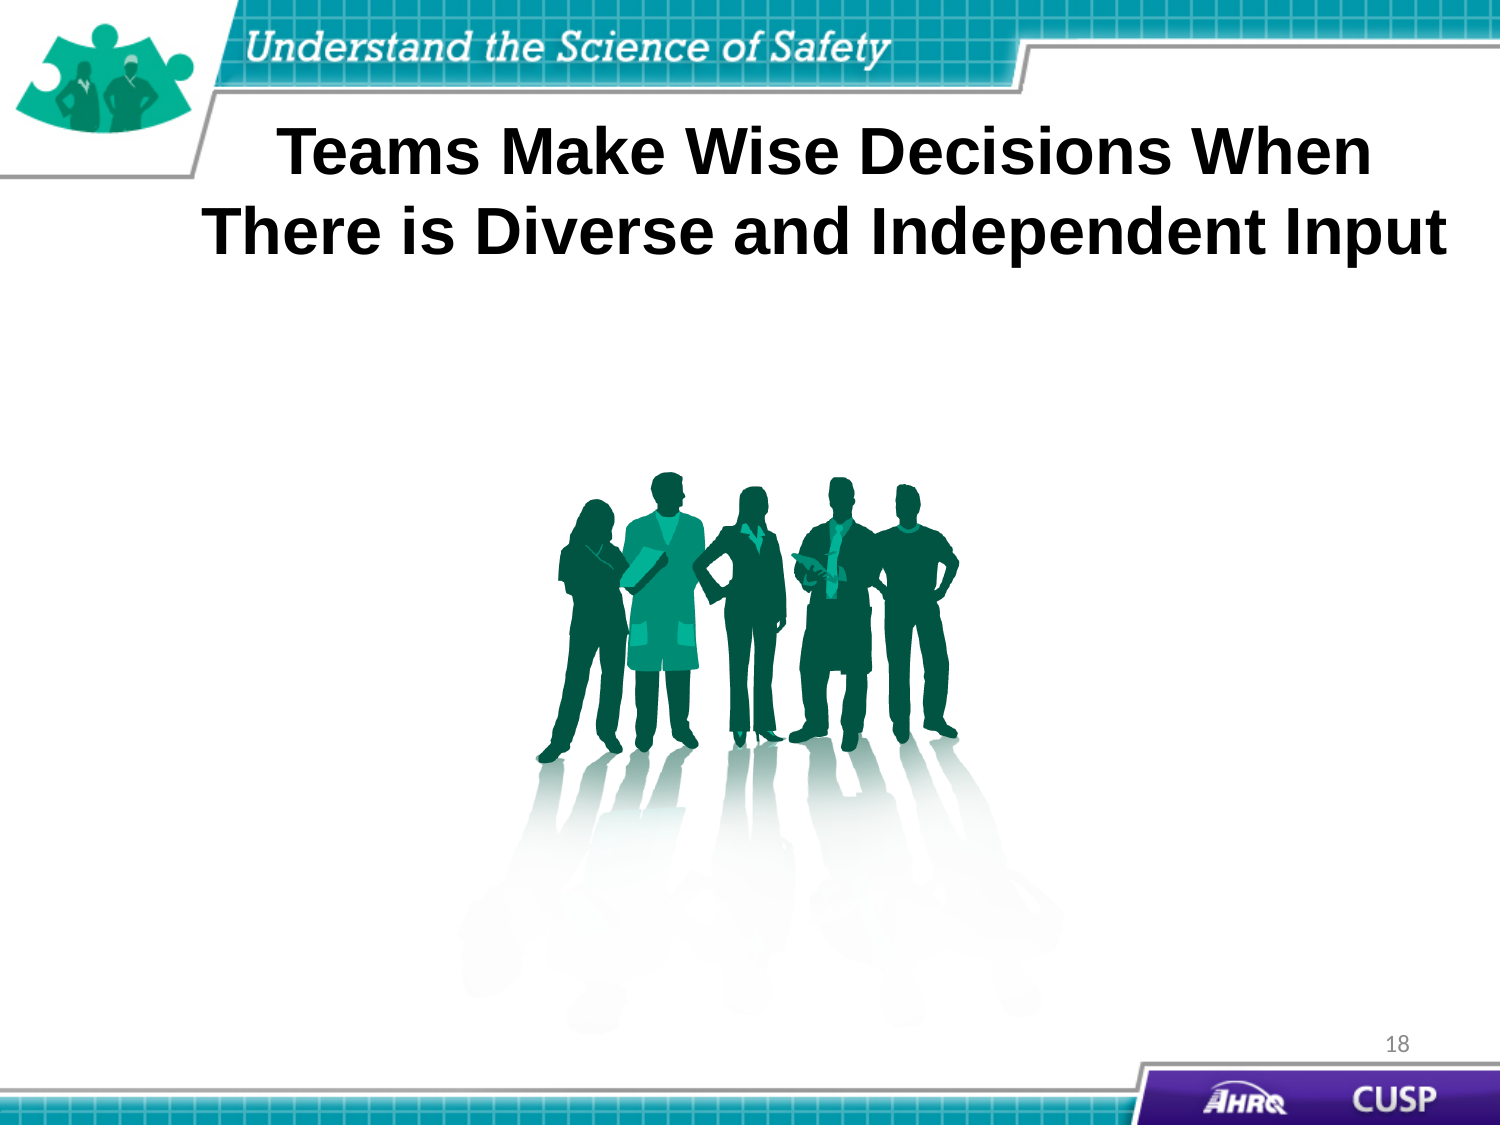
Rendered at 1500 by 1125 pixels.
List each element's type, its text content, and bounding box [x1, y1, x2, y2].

picture [0, 0, 1500, 1125]
title Teams Make Wise Decisions When There is Diverse and Independent Input [150, 86, 1500, 290]
slide_number 18 [1074, 1012, 1425, 1073]
